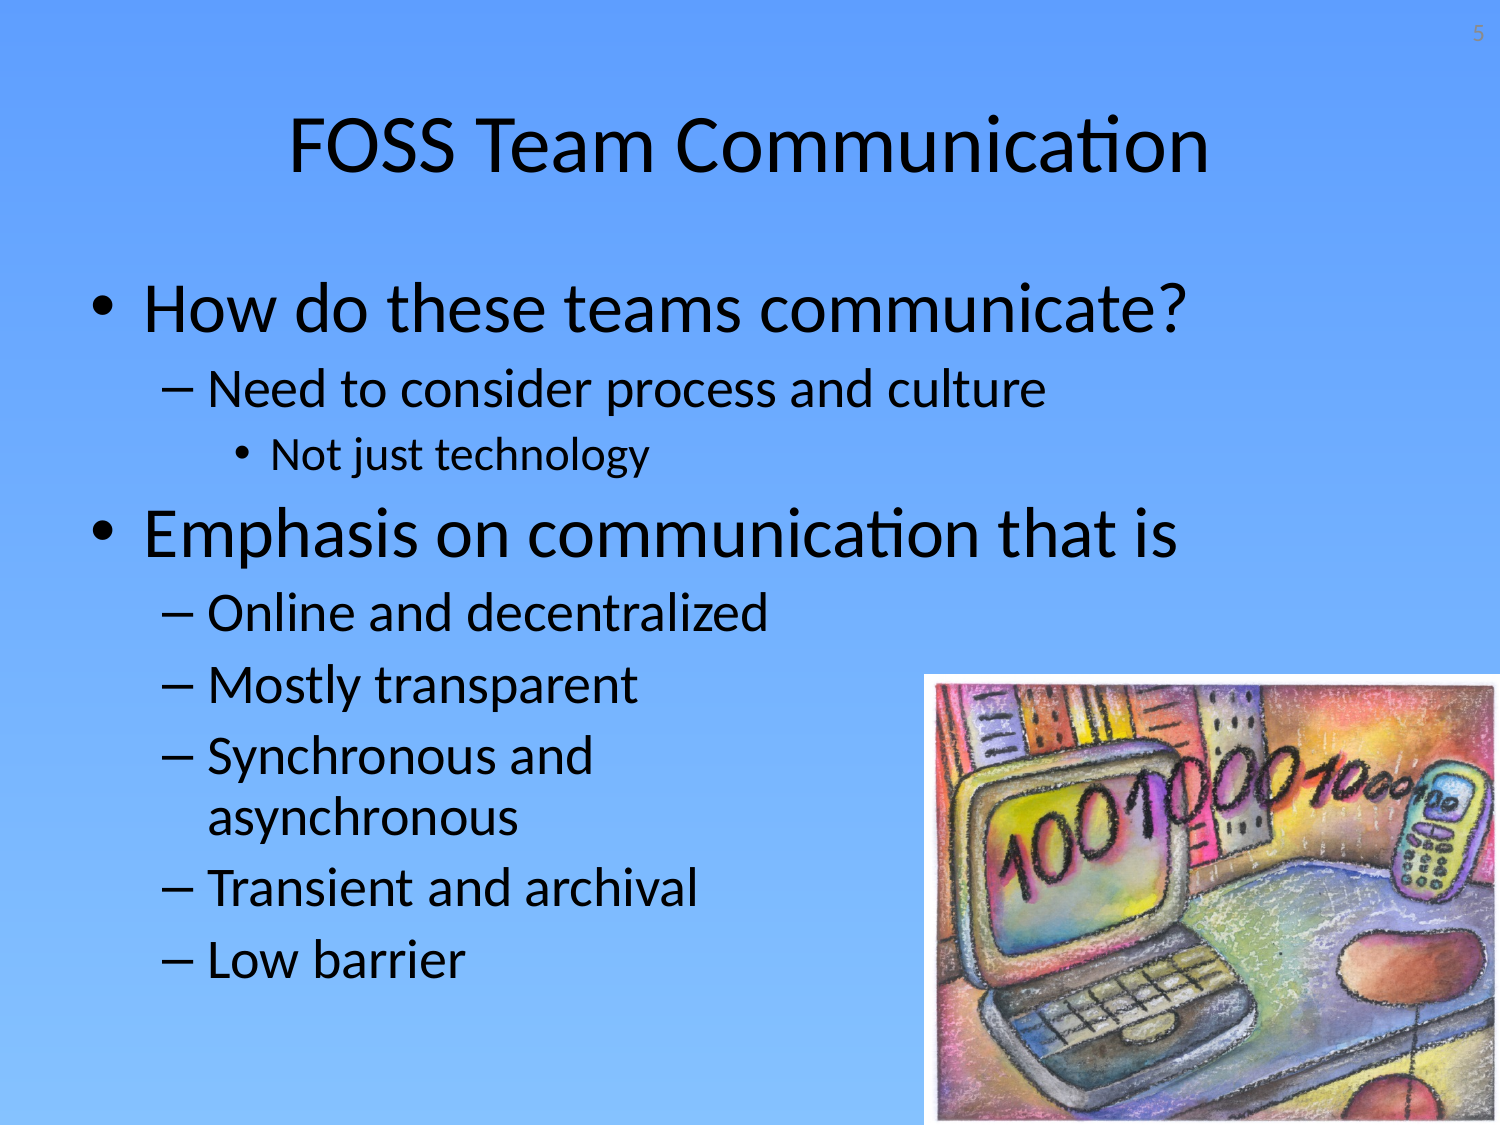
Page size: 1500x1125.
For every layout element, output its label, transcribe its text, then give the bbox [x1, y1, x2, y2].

slide_number 5 [1400, 0, 1500, 63]
list How do these teams communicate? Need to consider process and culture Not just technology Emphasis on communication that is Online and decentralized Mostly transparent Synchronous and asynchronous Transient and archival Low barrier [74, 262, 1426, 1006]
title FOSS Team Communication [74, 44, 1426, 233]
picture [924, 674, 1500, 1125]
